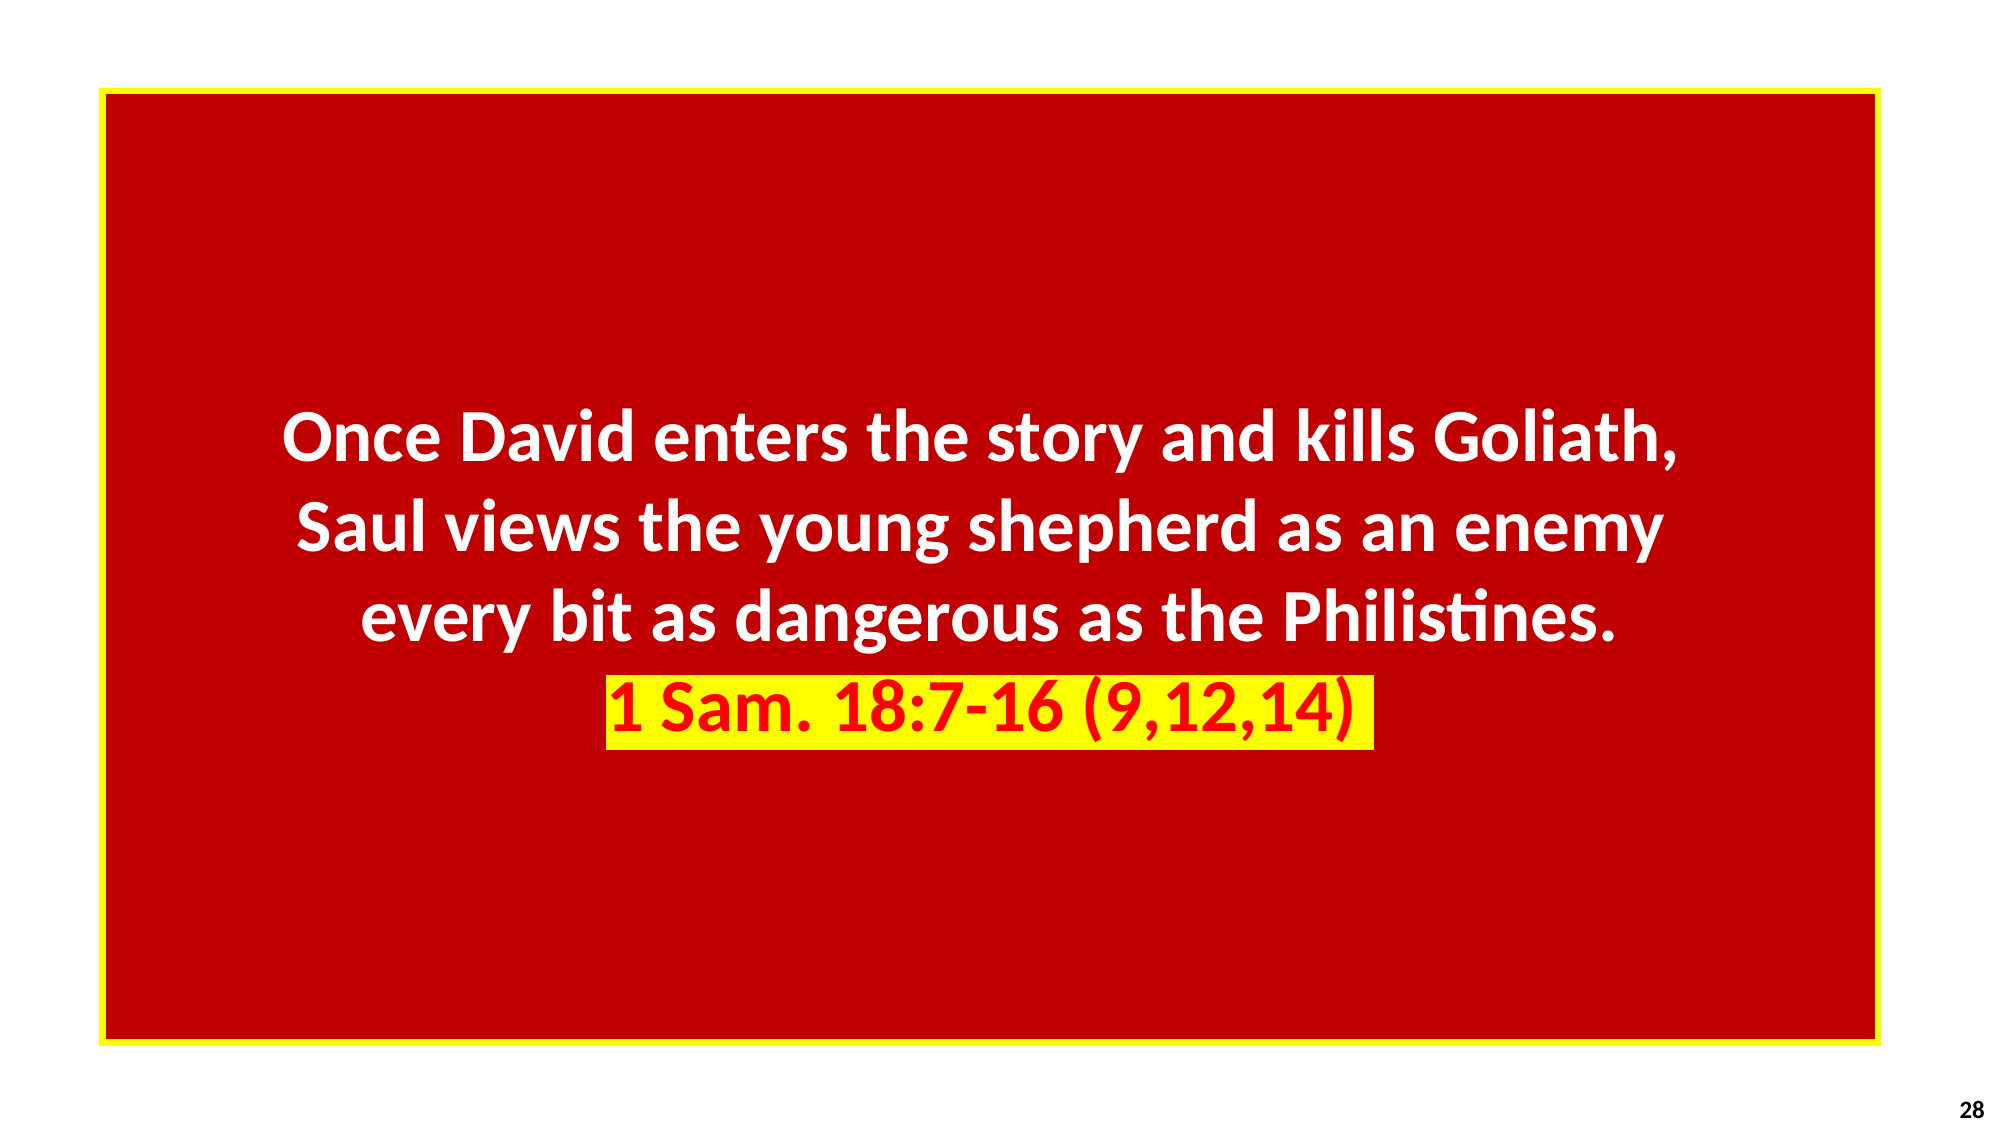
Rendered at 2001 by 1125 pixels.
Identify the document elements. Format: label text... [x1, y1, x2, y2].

text_box Once David enters the story and kills Goliath, Saul views the young shepherd as an enemy every bit as dangerous as the Philistines. 1 Sam. 18:7-16 (9,12,14) [101, 90, 1879, 1044]
slide_number 28 [1550, 1078, 2000, 1125]
